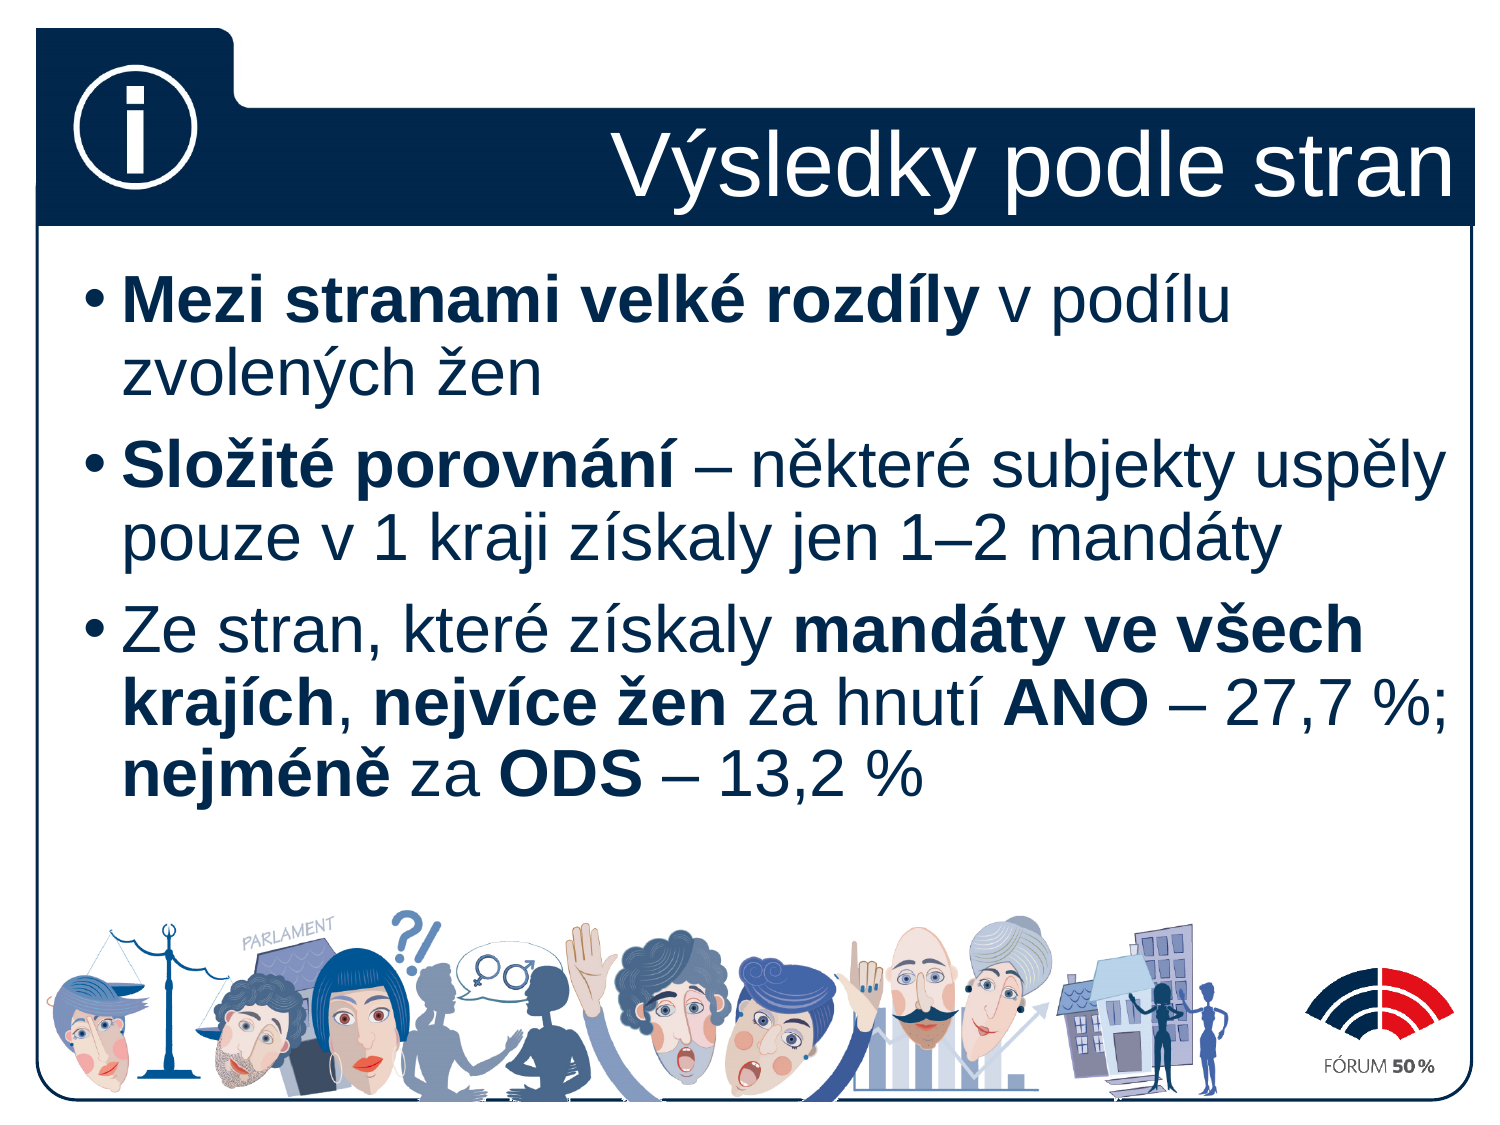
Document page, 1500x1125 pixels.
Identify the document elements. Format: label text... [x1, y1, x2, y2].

picture [1305, 968, 1454, 1073]
picture [44, 900, 1240, 1102]
picture [36, 28, 1475, 226]
list Mezi stranami velké rozdíly v podílu zvolených žen Složité porovnání – některé subjekty uspěly pouze v 1 kraji získaly jen 1–2 mandáty Ze stran, které získaly mandáty ve všech krajích, nejvíce žen za hnutí ANO – 27,7 %; nejméně za ODS – 13,2 % [68, 257, 1473, 934]
title Výsledky podle stran [229, 107, 1473, 226]
